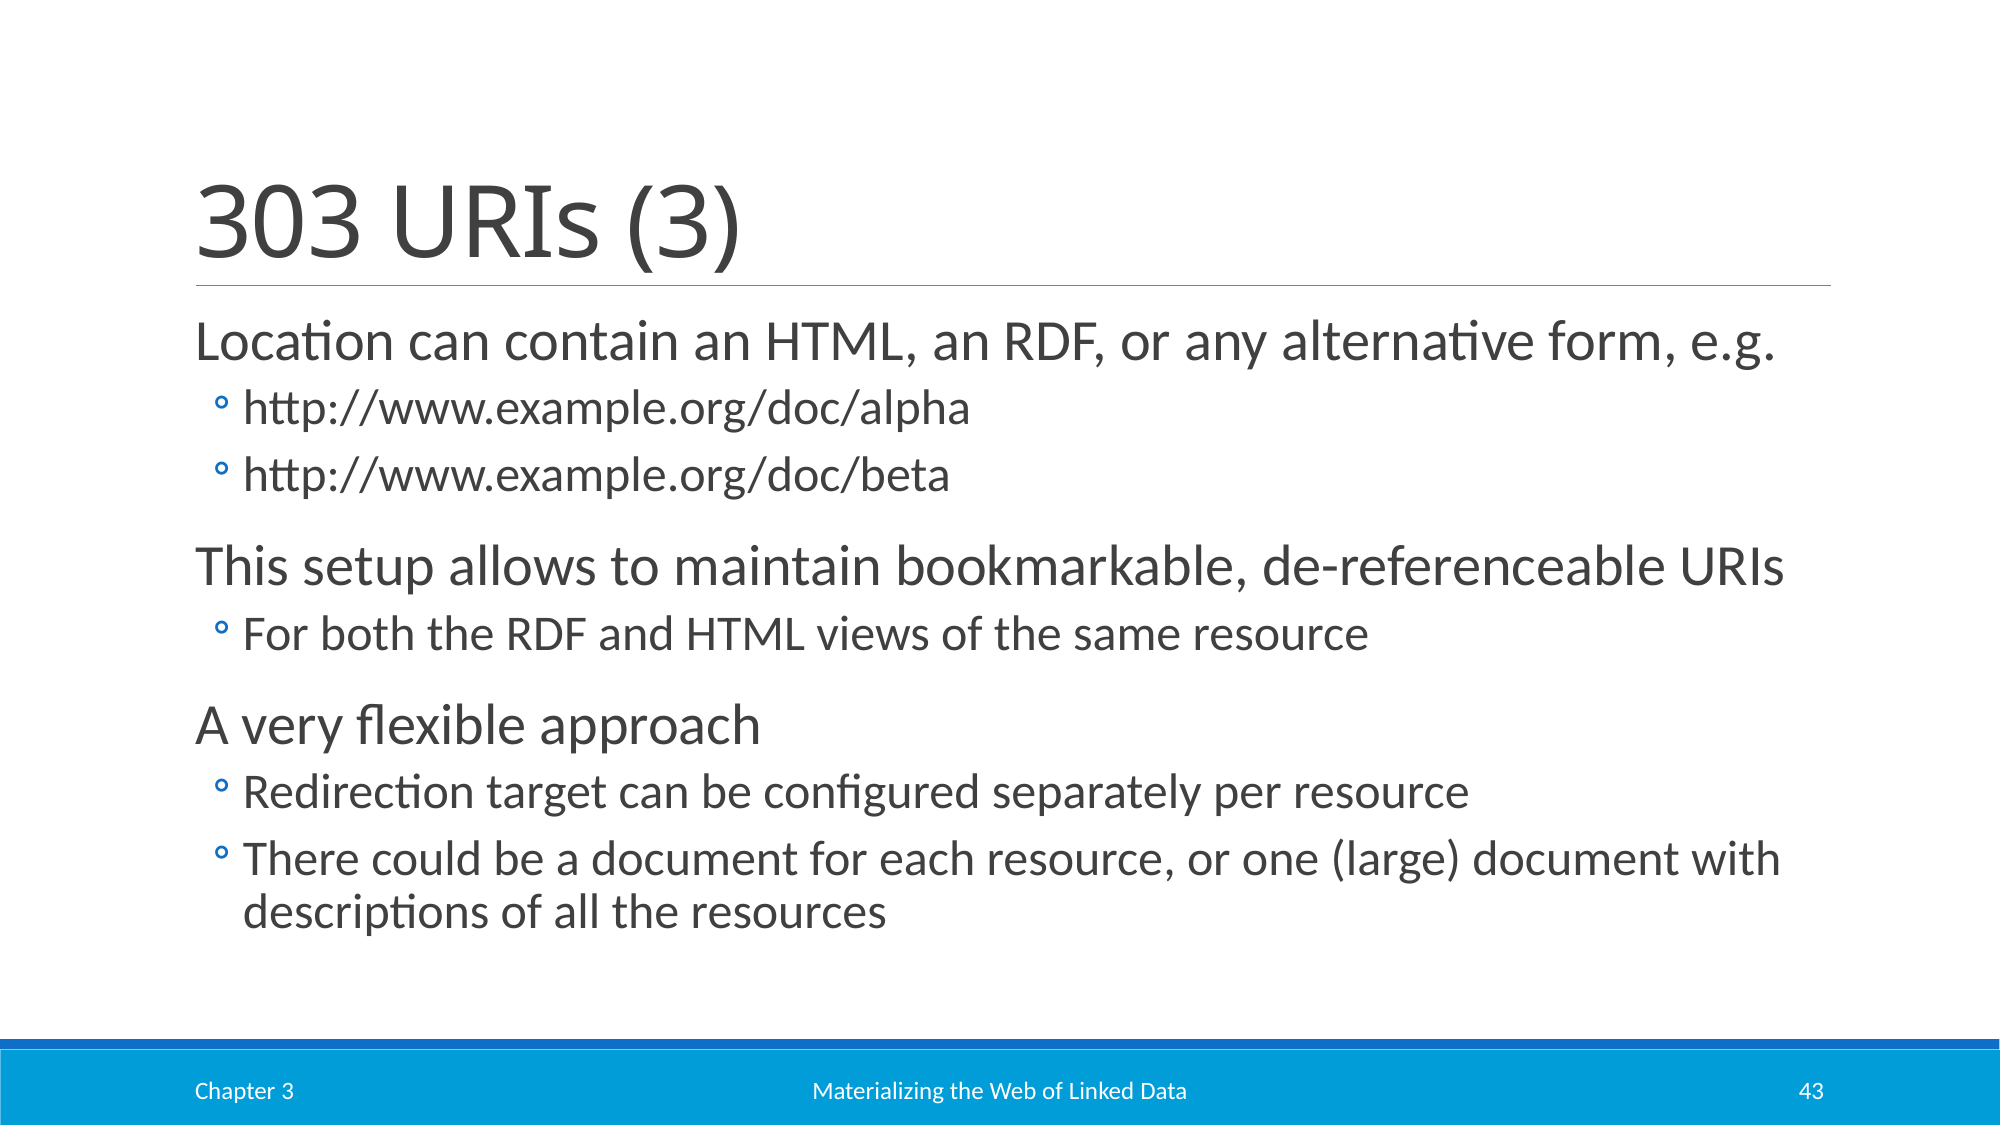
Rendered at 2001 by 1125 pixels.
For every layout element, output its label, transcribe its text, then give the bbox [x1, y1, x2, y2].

slide_number Chapter 3 [180, 1059, 586, 1120]
slide_number 43 [1624, 1059, 1840, 1120]
list Location can contain an HTML, an RDF, or any alternative form, e.g. http://www.example.org/doc/alpha http://www.example.org/doc/beta This setup allows to maintain bookmarkable, de-referenceable URIs For both the RDF and HTML views of the same resource A very flexible approach Redirection target can be configured separately per resource There could be a document for each resource, or one (large) document with descriptions of all the resources [180, 302, 1830, 963]
title 303 URIs (3) [180, 47, 1830, 285]
footer Materializing the Web of Linked Data [604, 1059, 1396, 1120]
